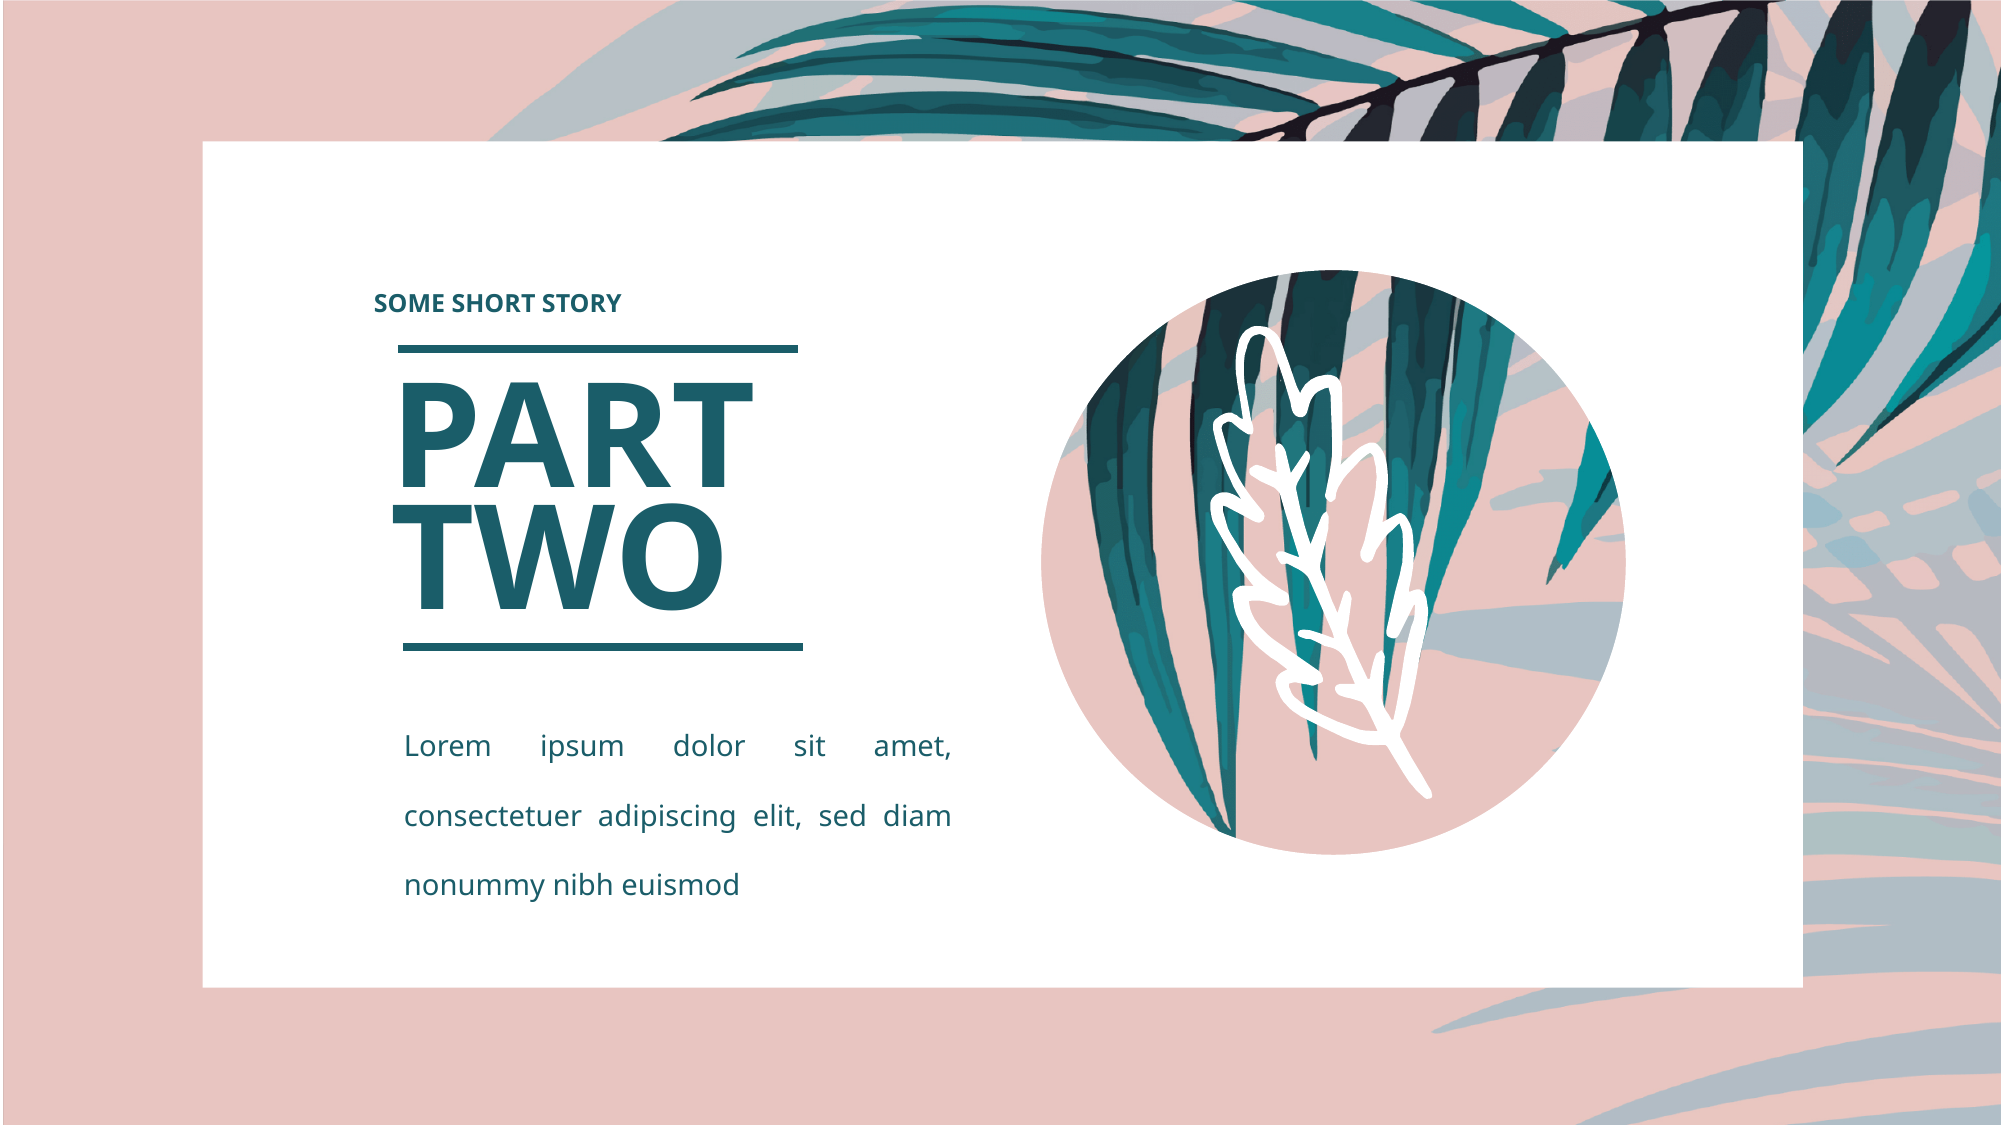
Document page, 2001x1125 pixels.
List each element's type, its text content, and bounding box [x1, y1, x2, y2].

picture [0, 0, 2001, 1125]
text_box PART TWO [375, 381, 442, 642]
text_box SOME SHORT STORY [358, 265, 442, 326]
text_box [1572, 141, 1803, 988]
text_box [202, 141, 442, 988]
text_box Lorem ipsum dolor sit amet, consectetuer adipiscing elit, sed diam nonummy nibh euismod [389, 684, 442, 874]
